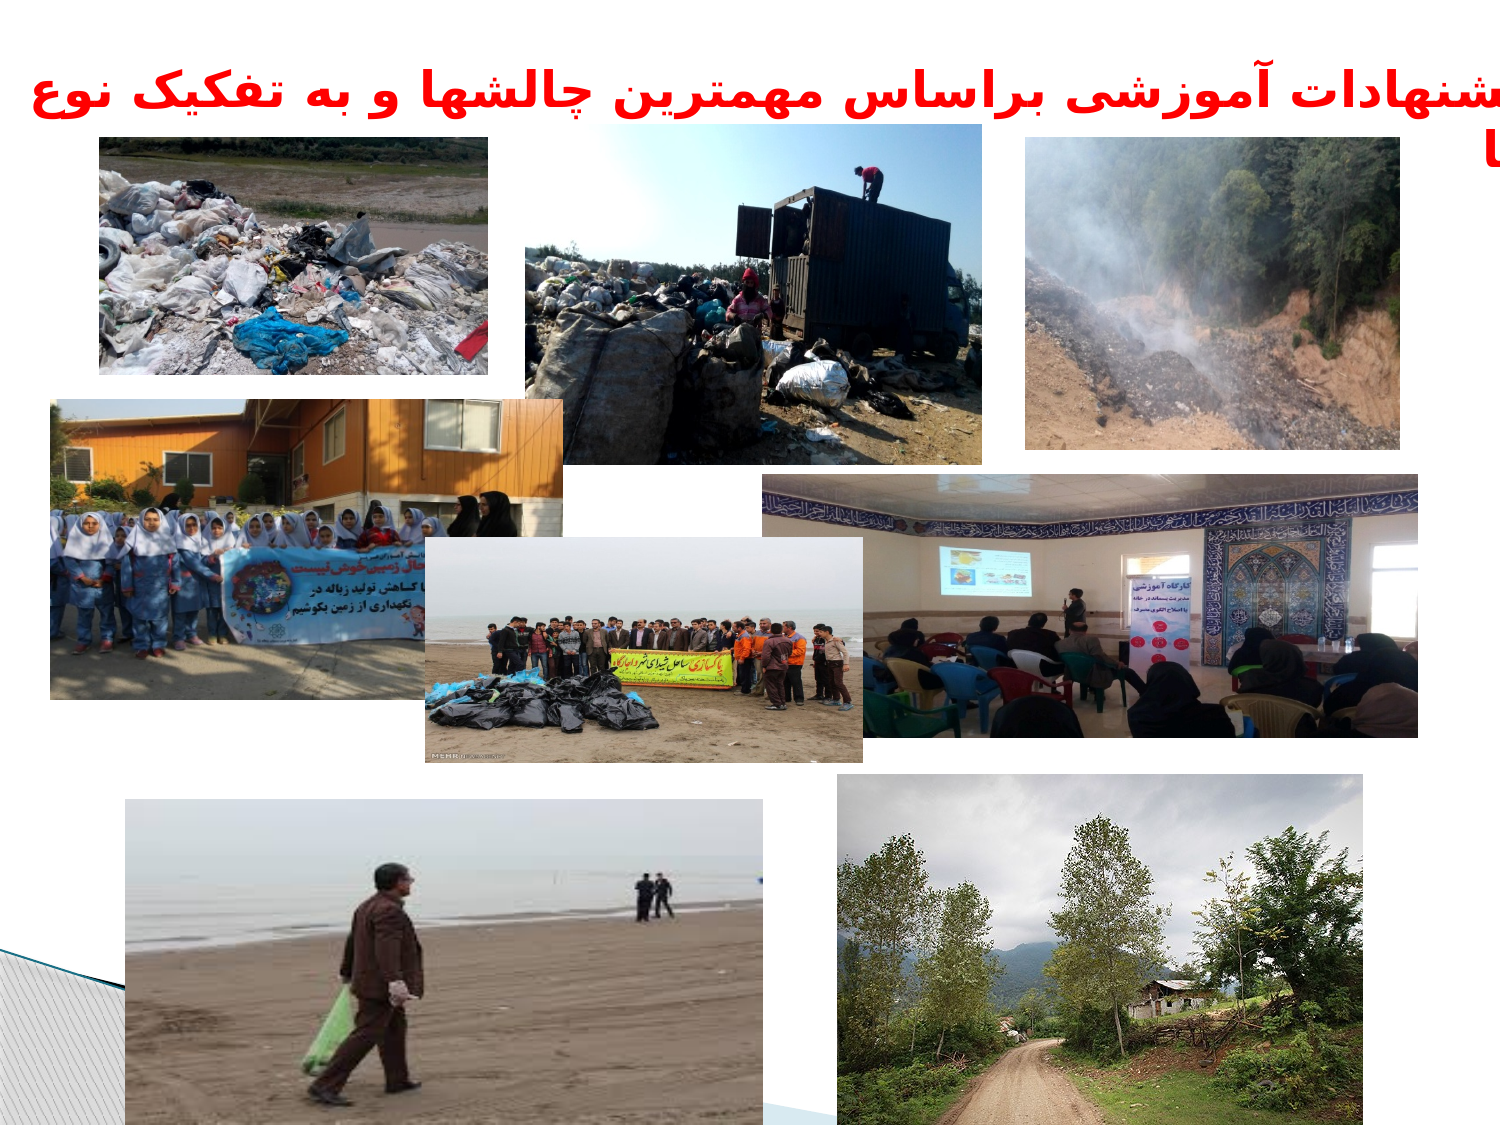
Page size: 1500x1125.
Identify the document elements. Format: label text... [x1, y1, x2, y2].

picture [1024, 137, 1401, 451]
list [837, 774, 1363, 1125]
picture [124, 799, 763, 1125]
text_box ارائه پیشنهادات آموزشی براساس مهمترین چالشها و به تفکیک نوع پسماندها [0, 49, 1500, 125]
picture [99, 137, 488, 376]
picture [49, 124, 1418, 763]
